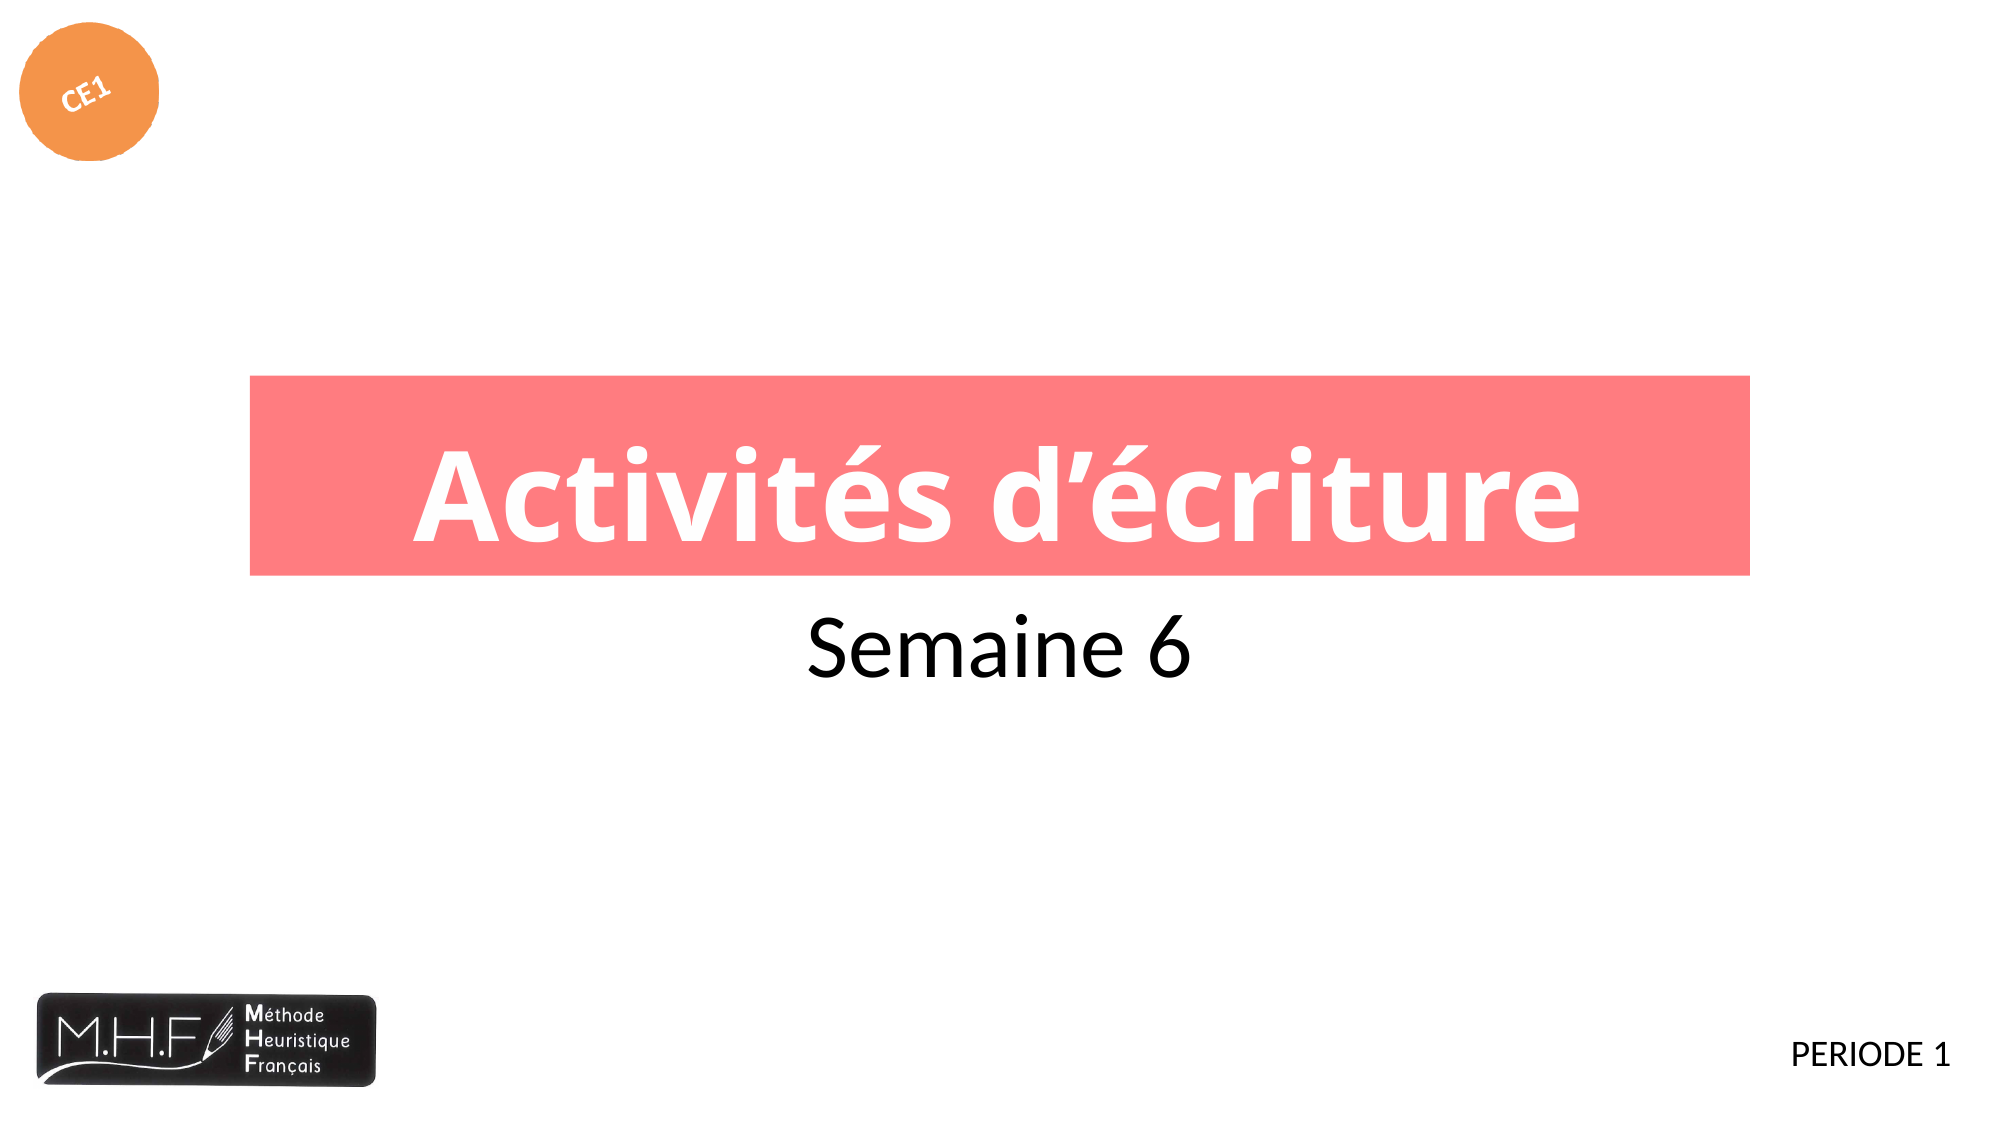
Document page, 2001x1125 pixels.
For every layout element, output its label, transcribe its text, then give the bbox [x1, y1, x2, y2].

text_box PERIODE 1 [1362, 1021, 1967, 1082]
title Activités d’écriture [249, 375, 1750, 576]
subtitle Semaine 6 [249, 590, 1750, 863]
picture [33, 990, 379, 1089]
picture [19, 22, 159, 162]
